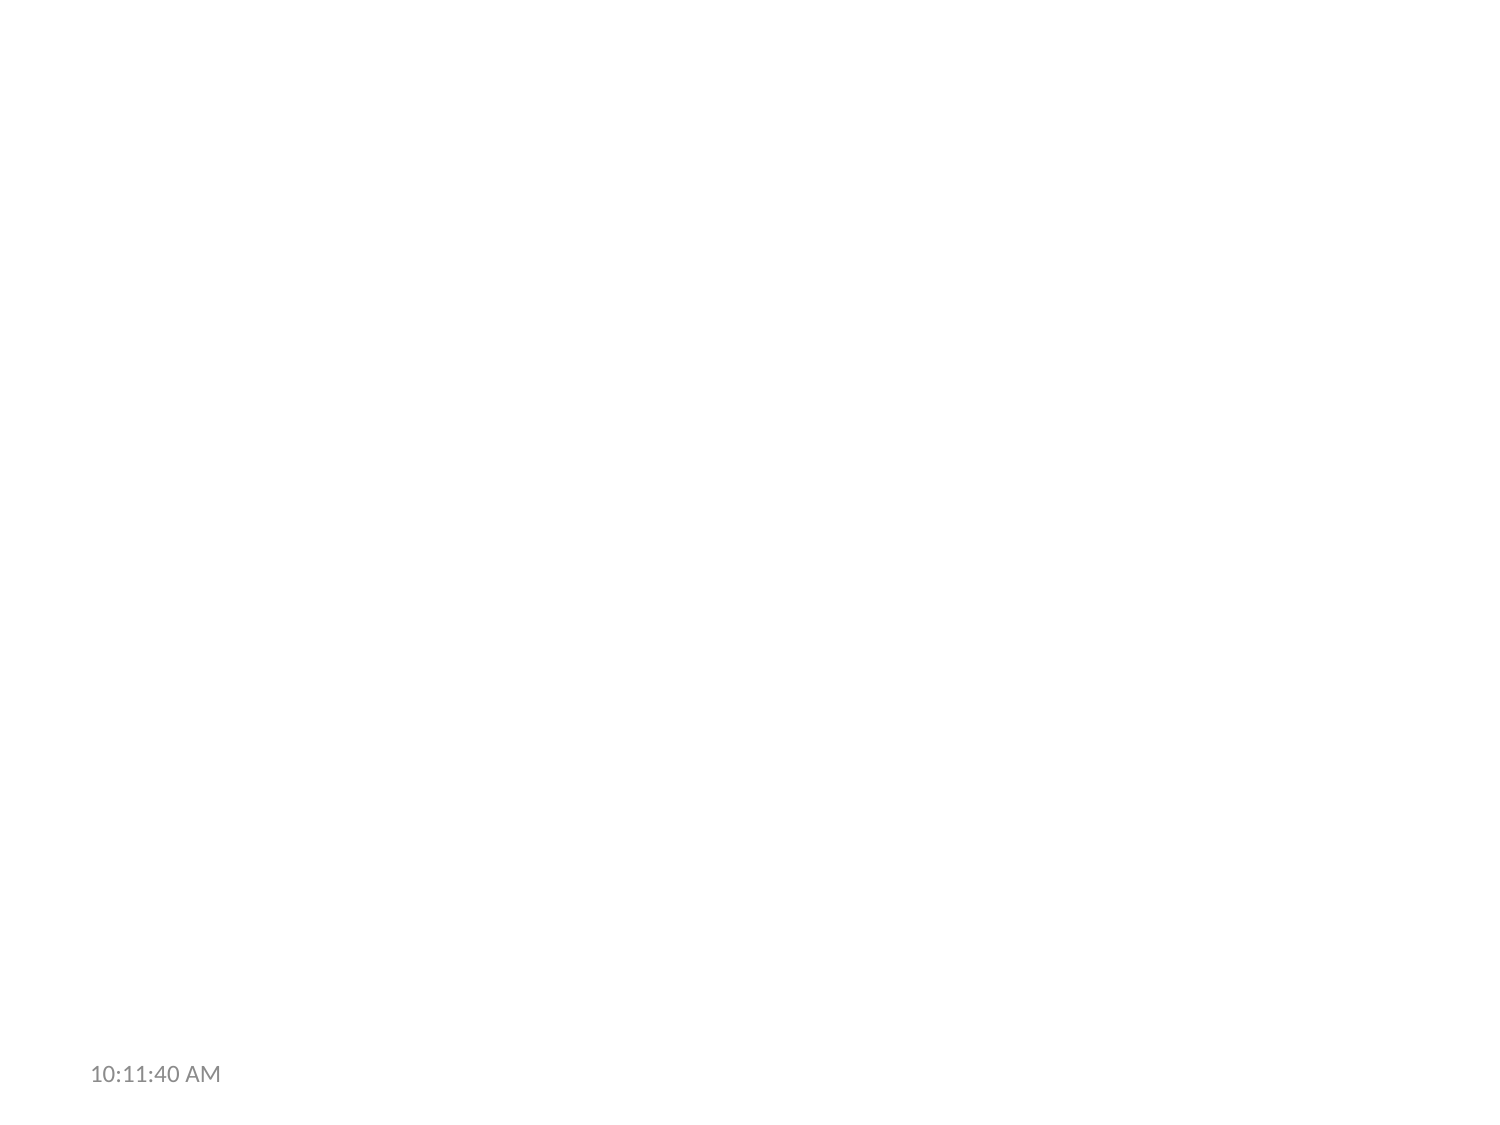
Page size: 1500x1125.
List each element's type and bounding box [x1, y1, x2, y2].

slide_number [75, 1042, 425, 1103]
